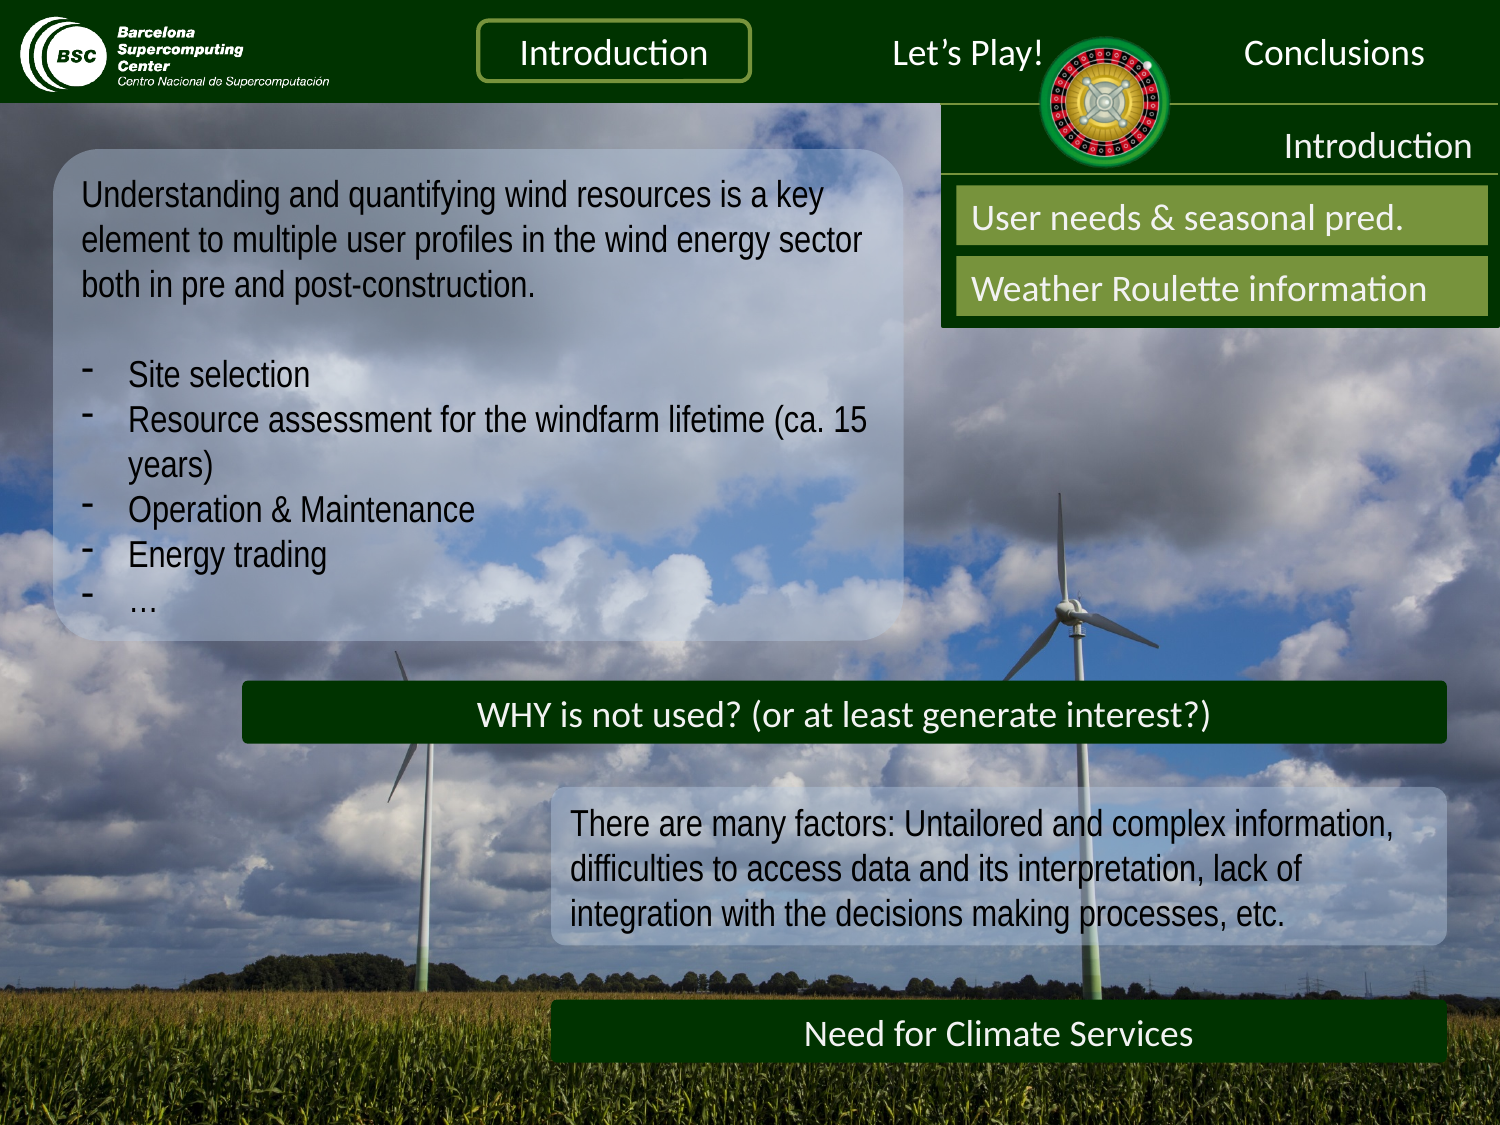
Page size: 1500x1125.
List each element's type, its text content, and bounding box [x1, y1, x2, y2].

text_box Conclusions [1196, 18, 1473, 84]
text_box [0, 0, 1500, 102]
text_box Introduction [476, 18, 753, 84]
text_box Let’s Play! [830, 18, 1107, 84]
picture [0, 6, 1500, 1125]
